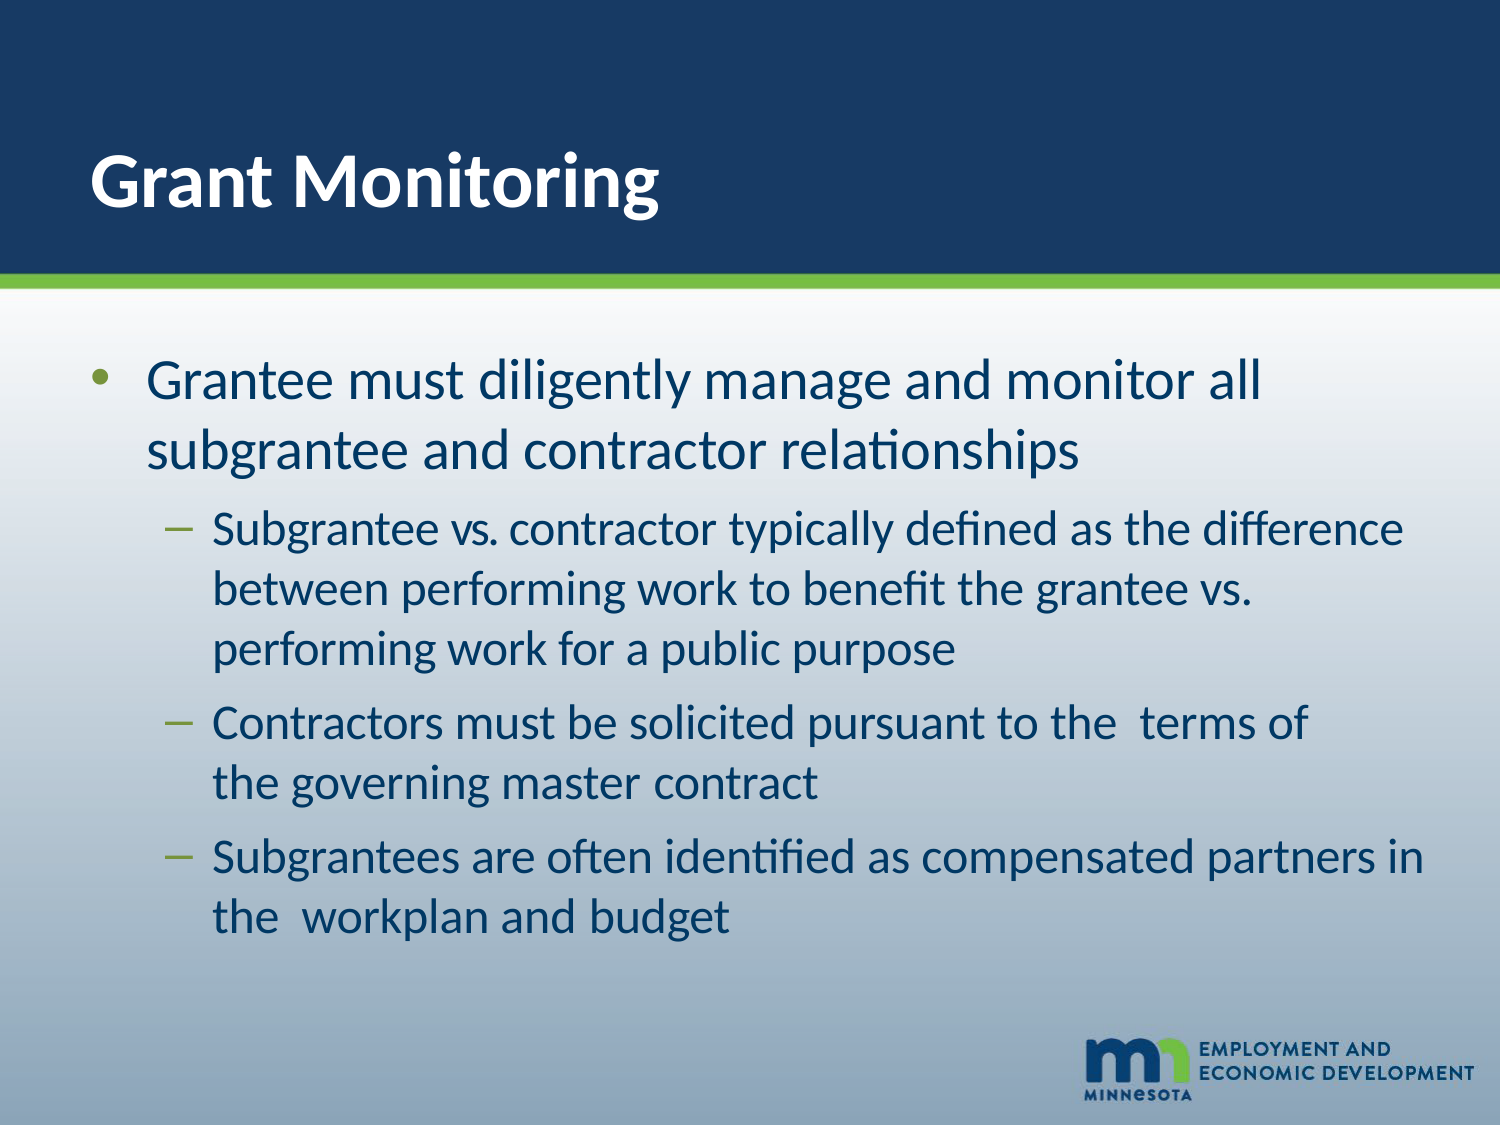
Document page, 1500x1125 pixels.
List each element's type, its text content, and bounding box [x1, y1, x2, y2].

title Grant Monitoring [87, 126, 1063, 317]
picture [0, 0, 1500, 1125]
text_box Grantee must diligently manage and monitor all subgrantee and contractor relationships Subgrantee vs. contractor typically defined as the difference between performing work to benefit the grantee vs. performing work for a public purpose Contractors must be solicited pursuant to the terms of the governing master contract Subgrantees are often identified as compensated partners in the workplan and budget [87, 338, 1438, 944]
